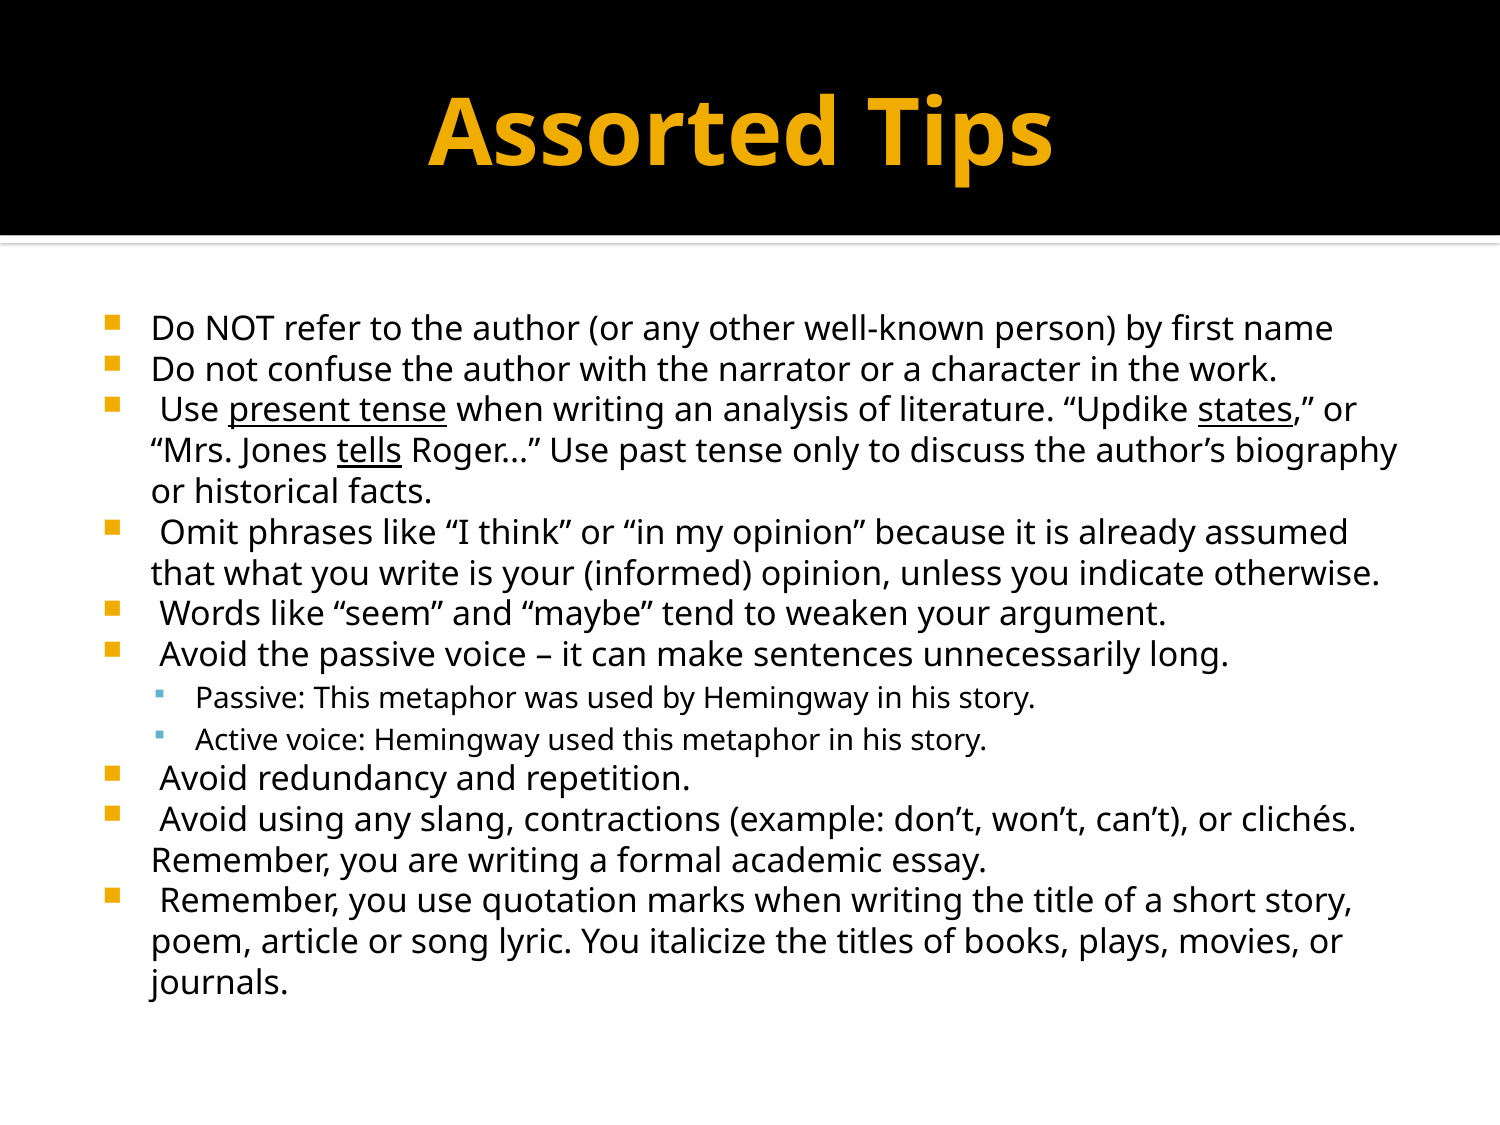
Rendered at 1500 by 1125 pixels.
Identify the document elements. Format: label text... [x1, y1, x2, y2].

list Do NOT refer to the author (or any other well-known person) by first name Do not confuse the author with the narrator or a character in the work. Use present tense when writing an analysis of literature. “Updike states,” or “Mrs. Jones tells Roger...” Use past tense only to discuss the author’s biography or historical facts. Omit phrases like “I think” or “in my opinion” because it is already assumed that what you write is your (informed) opinion, unless you indicate otherwise. Words like “seem” and “maybe” tend to weaken your argument. Avoid the passive voice – it can make sentences unnecessarily long. Passive: This metaphor was used by Hemingway in his story. Active voice: Hemingway used this metaphor in his story. Avoid redundancy and repetition. Avoid using any slang, contractions (example: don’t, won’t, can’t), or clichés. Remember, you are writing a formal academic essay. Remember, you use quotation marks when writing the title of a short story, poem, article or song lyric. You italicize the titles of books, plays, movies, or journals. [75, 291, 1425, 1050]
title Assorted Tips [75, 25, 1425, 231]
